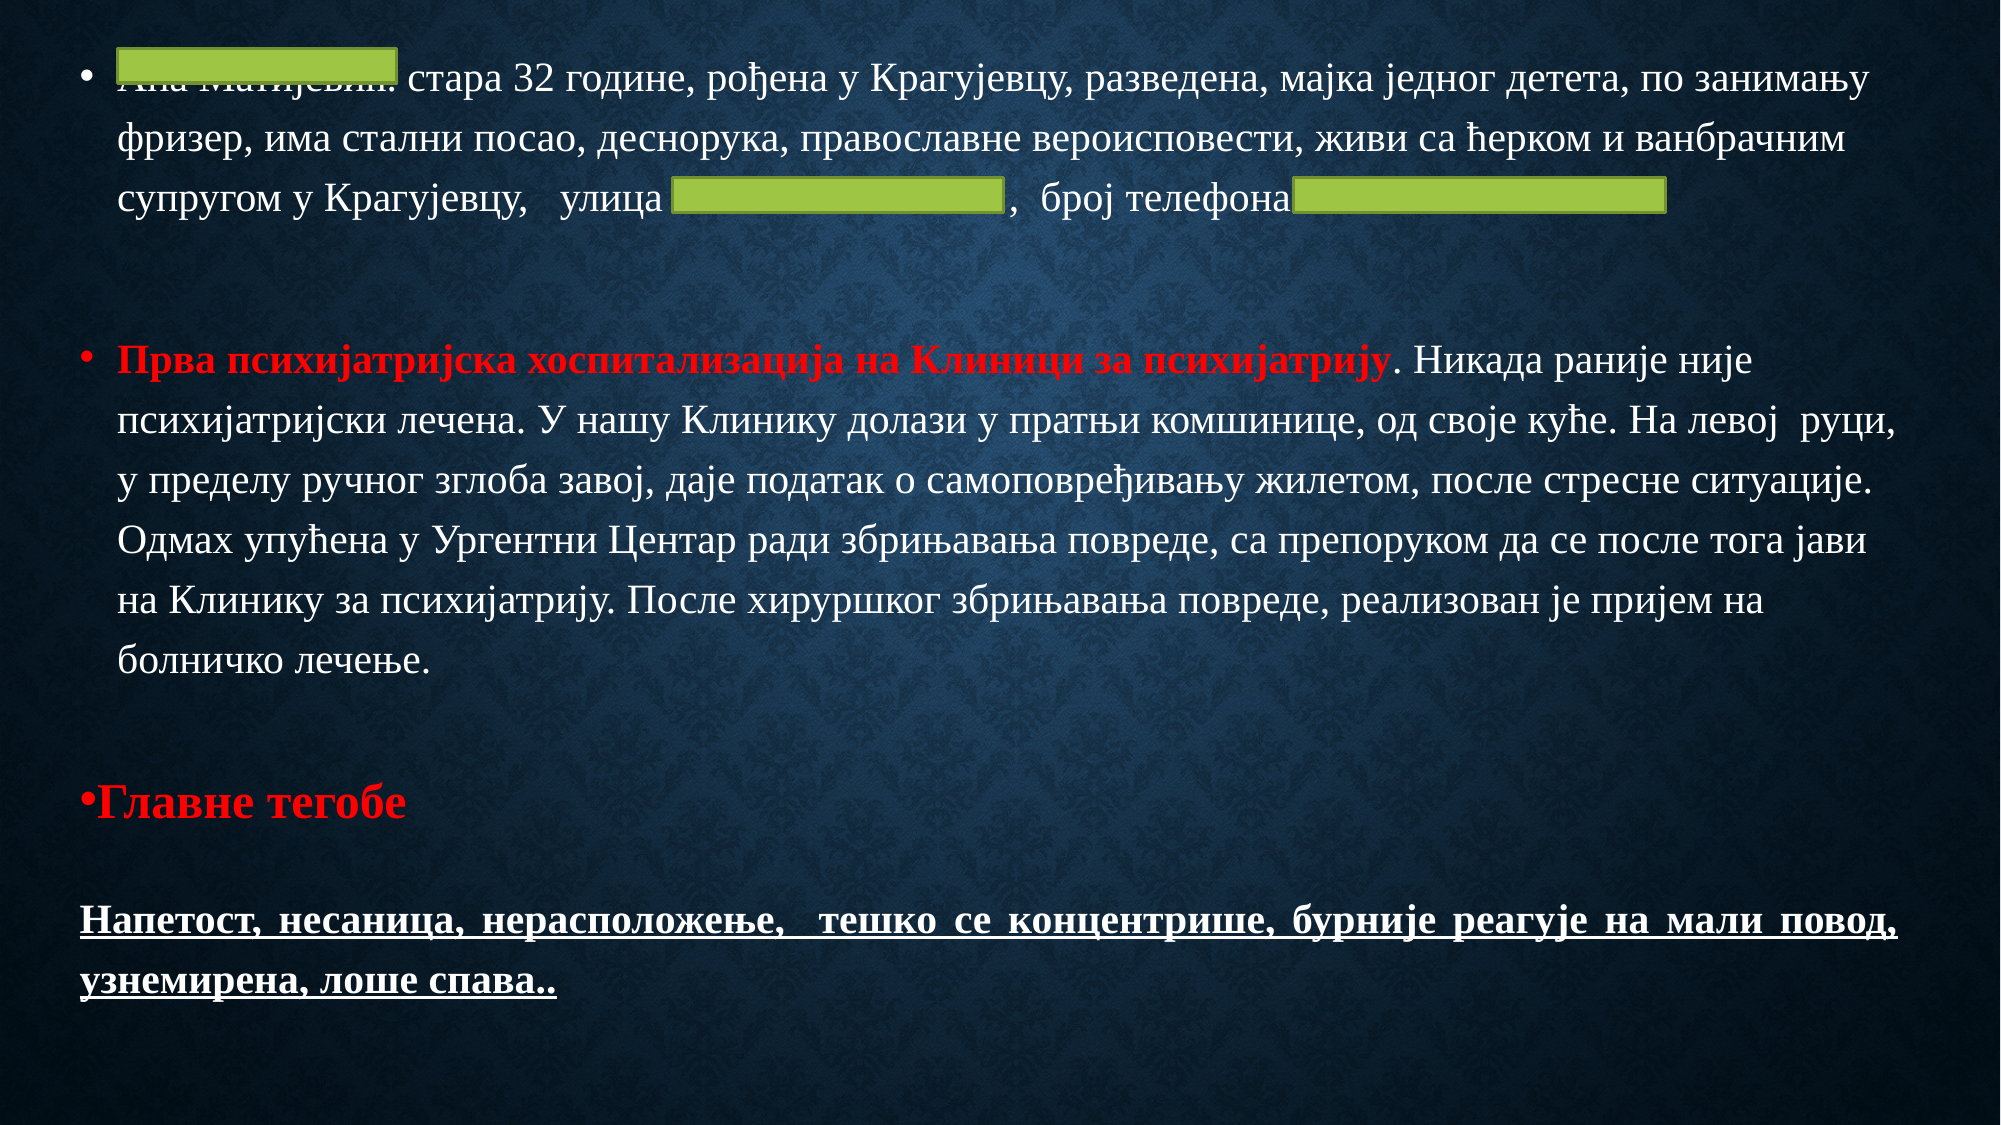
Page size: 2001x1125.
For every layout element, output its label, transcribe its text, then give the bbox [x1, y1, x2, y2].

text_box [1292, 176, 1667, 214]
text_box [116, 47, 398, 85]
list Ана Матијевић. стара 32 године, рођена у Крагујевцу, разведена, мајка једног детета, по занимању фризер, има стални посао, деснорука, православне вероисповести, живи са ћерком и ванбрачним супругом у Крагујевцу, улица , број телефона Прва психијатријска хоспитализација на Клиници за психијатрију. Никада раније није психијатријски лечена. У нашу Клинику долази у пратњи комшинице, од своје куће. На левој руци, у пределу ручног зглоба завој, даје податак о самоповређивању жилетом, после стресне ситуације. Одмах упућена у Ургентни Центар ради збрињавања повреде, са препоруком да се после тога јави на Клинику за психијатрију. После хируршког збрињавања повреде, реализован је пријем на болничко лечење. Главне тегобе Напетост, несаница, нерасположење, тешко се концентрише, бурније реагује на мали повод, узнемирена, лоше спава.. [64, 32, 1914, 1077]
text_box [671, 176, 1005, 214]
